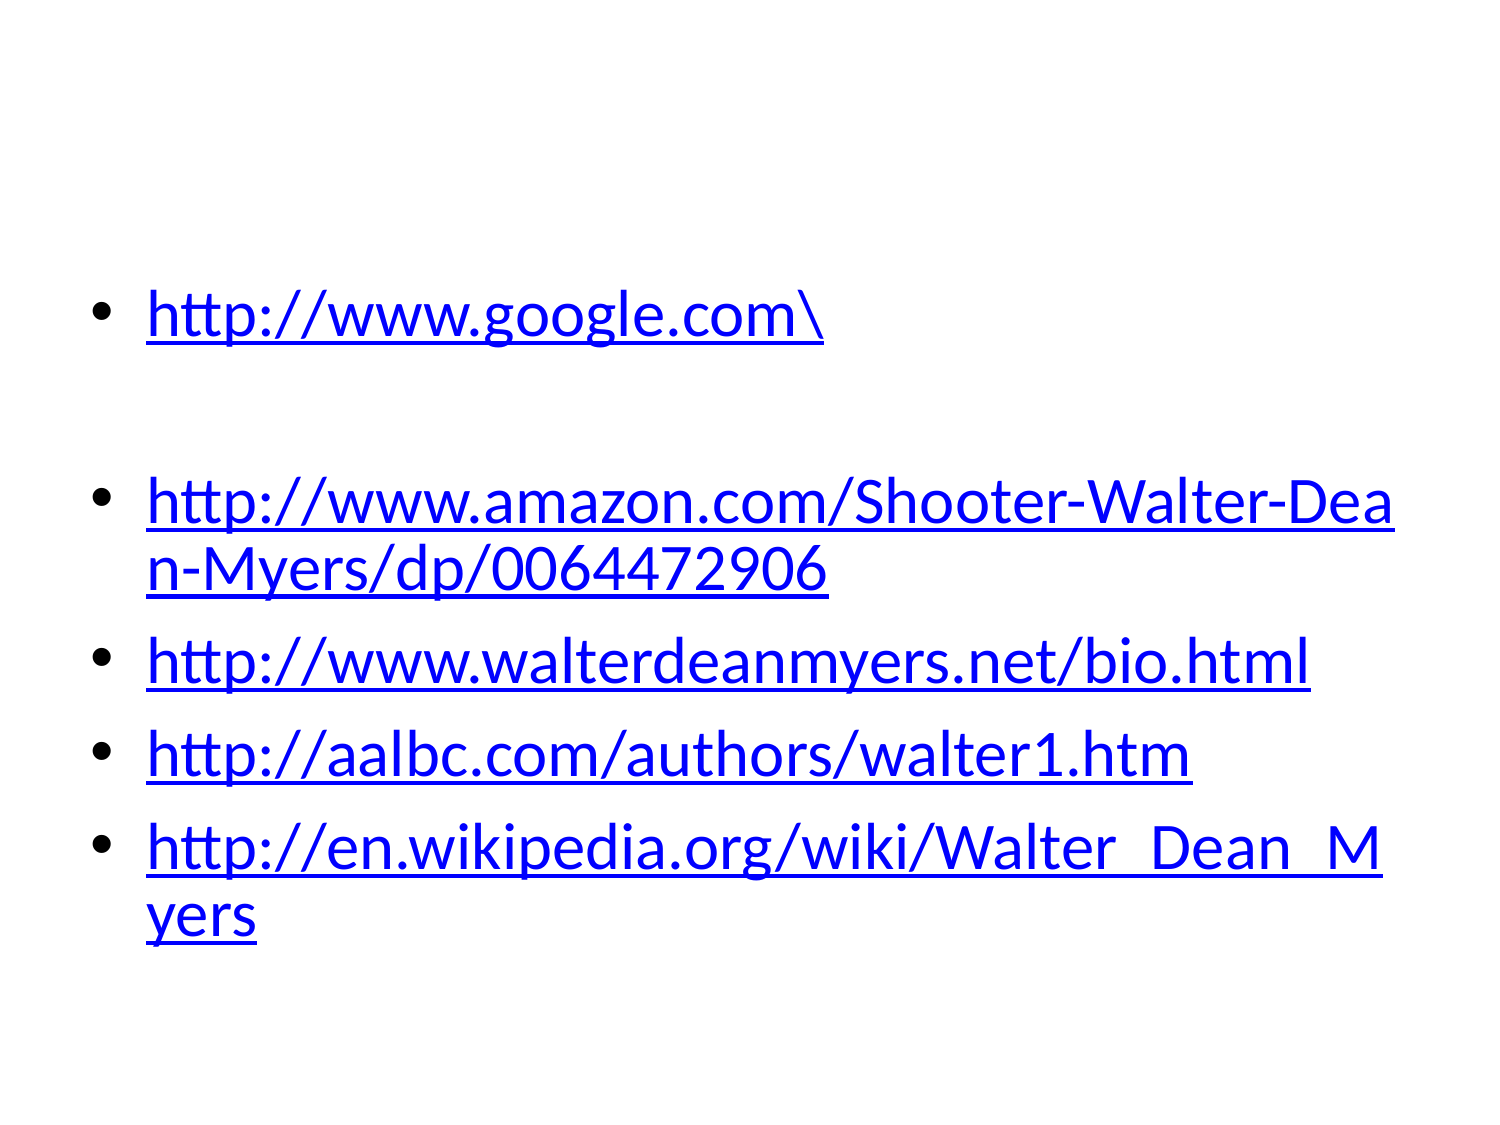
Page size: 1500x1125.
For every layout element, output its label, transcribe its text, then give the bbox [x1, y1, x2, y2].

list http://www.google.com\ http://www.amazon.com/Shooter-Walter-Dean-Myers/dp/0064472906 http://www.walterdeanmyers.net/bio.html http://aalbc.com/authors/walter1.htm http://en.wikipedia.org/wiki/Walter_Dean_Myers [75, 262, 1425, 1005]
